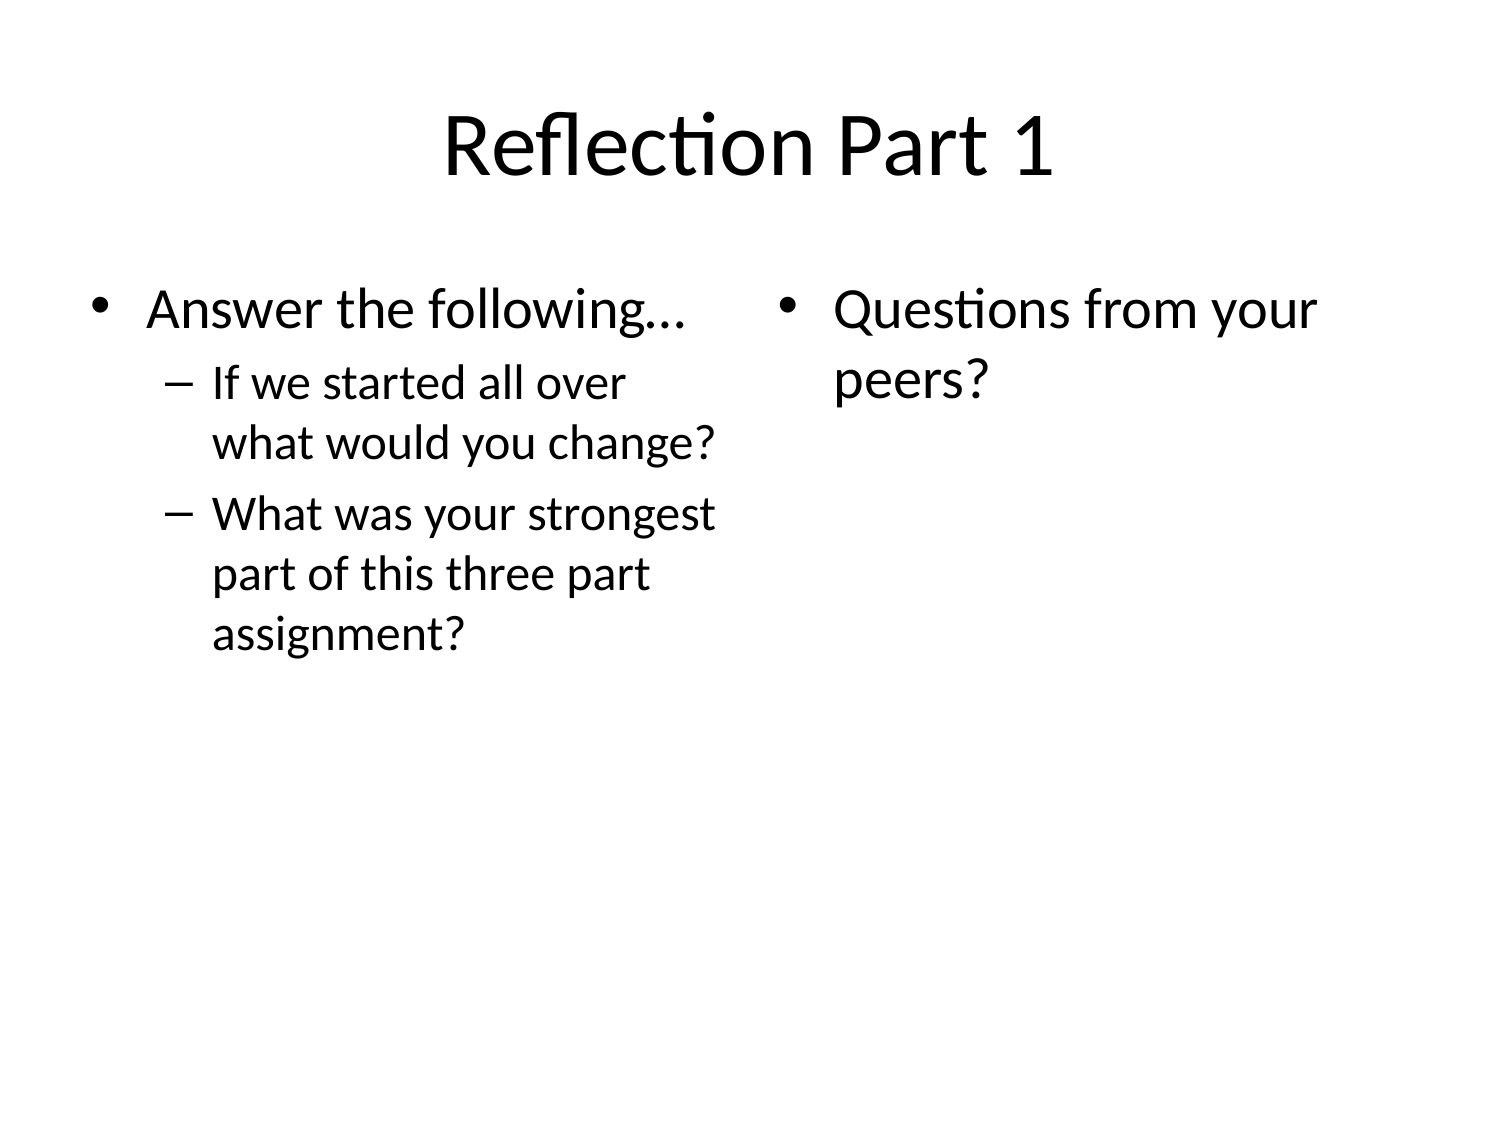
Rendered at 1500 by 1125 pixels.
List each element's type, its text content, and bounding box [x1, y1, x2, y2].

title Reflection Part 1 [75, 45, 1425, 233]
list Answer the following… If we started all over what would you change? What was your strongest part of this three part assignment? [75, 262, 738, 1005]
list Questions from your peers? [762, 262, 1425, 1005]
